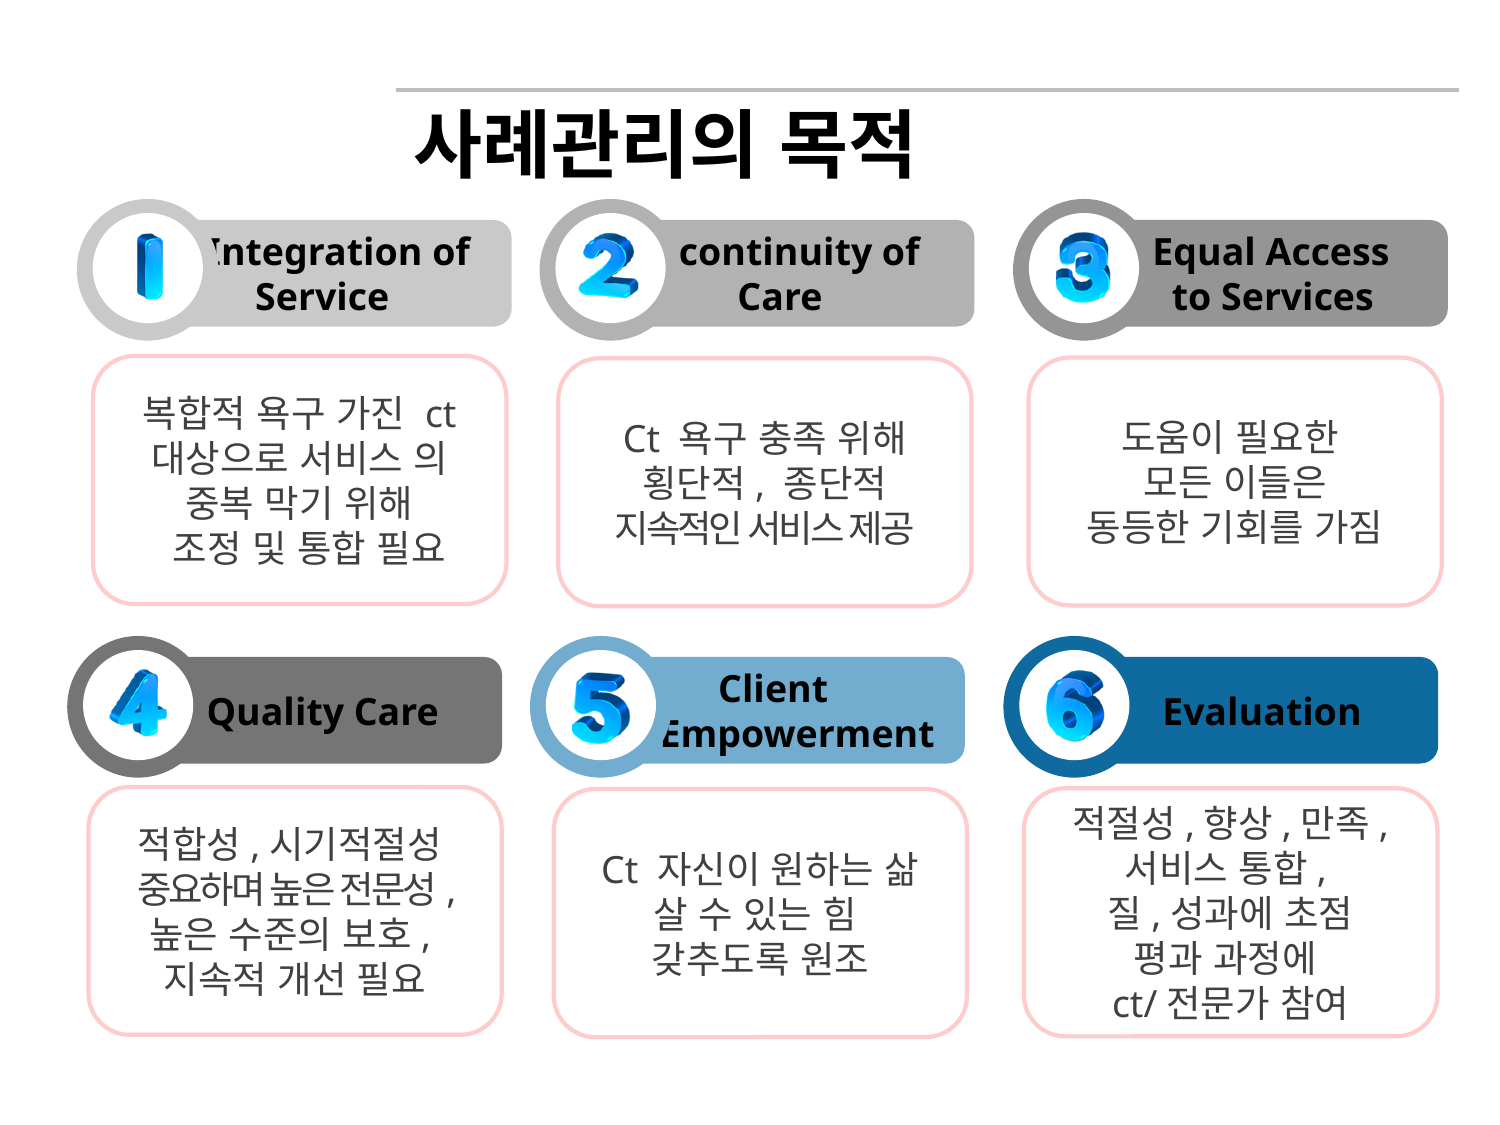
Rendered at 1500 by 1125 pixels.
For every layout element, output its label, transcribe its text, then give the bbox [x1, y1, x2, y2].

text_box [1003, 635, 1146, 778]
text_box [529, 635, 672, 778]
text_box [1028, 213, 1140, 324]
text_box Integration of Service [191, 219, 512, 327]
text_box [539, 198, 682, 341]
text_box 복합적 욕구 가진 ct 대상으로 서비스 의 중복 막기 위해 조정 및 통합 필요 [90, 353, 509, 607]
text_box [1042, 750, 1107, 761]
text_box [545, 650, 656, 752]
text_box 도움이 필요한 모든 이들은 동등한 기회를 가짐 [1026, 355, 1444, 608]
text_box Ct 자신이 원하는 삶 살 수 있는 힘 갖추도록 원조 [551, 786, 970, 1040]
text_box [572, 752, 629, 761]
text_box [1019, 650, 1130, 748]
text_box Client Empowerment [644, 656, 965, 764]
text_box Equal Access to Services [1127, 219, 1448, 327]
text_box [92, 213, 203, 324]
picture [572, 663, 633, 746]
picture [1040, 664, 1108, 743]
text_box [67, 635, 209, 778]
picture [106, 665, 167, 738]
text_box Quality Care [182, 656, 503, 764]
text_box Evaluation [1118, 656, 1439, 764]
text_box [83, 650, 194, 761]
text_box [555, 213, 666, 324]
text_box continuity of Care [654, 219, 975, 327]
text_box Ct 욕구 충족 위해 횡단적, 종단적 지속적인 서비스 제공 [556, 356, 974, 609]
text_box [76, 198, 219, 341]
picture [126, 226, 173, 308]
text_box 사례관리의 목적 [360, 90, 1140, 195]
text_box [1013, 198, 1155, 341]
text_box 적절성,향상,만족, 서비스 통합, 질,성과에 초점 평과 과정에 ct/전문가 참여 [1021, 786, 1440, 1039]
picture [1056, 231, 1112, 304]
text_box 적합성,시기적절성 중요하며 높은 전문성, 높은 수준의 보호, 지속적 개선 필요 [86, 784, 504, 1037]
picture [575, 228, 641, 300]
